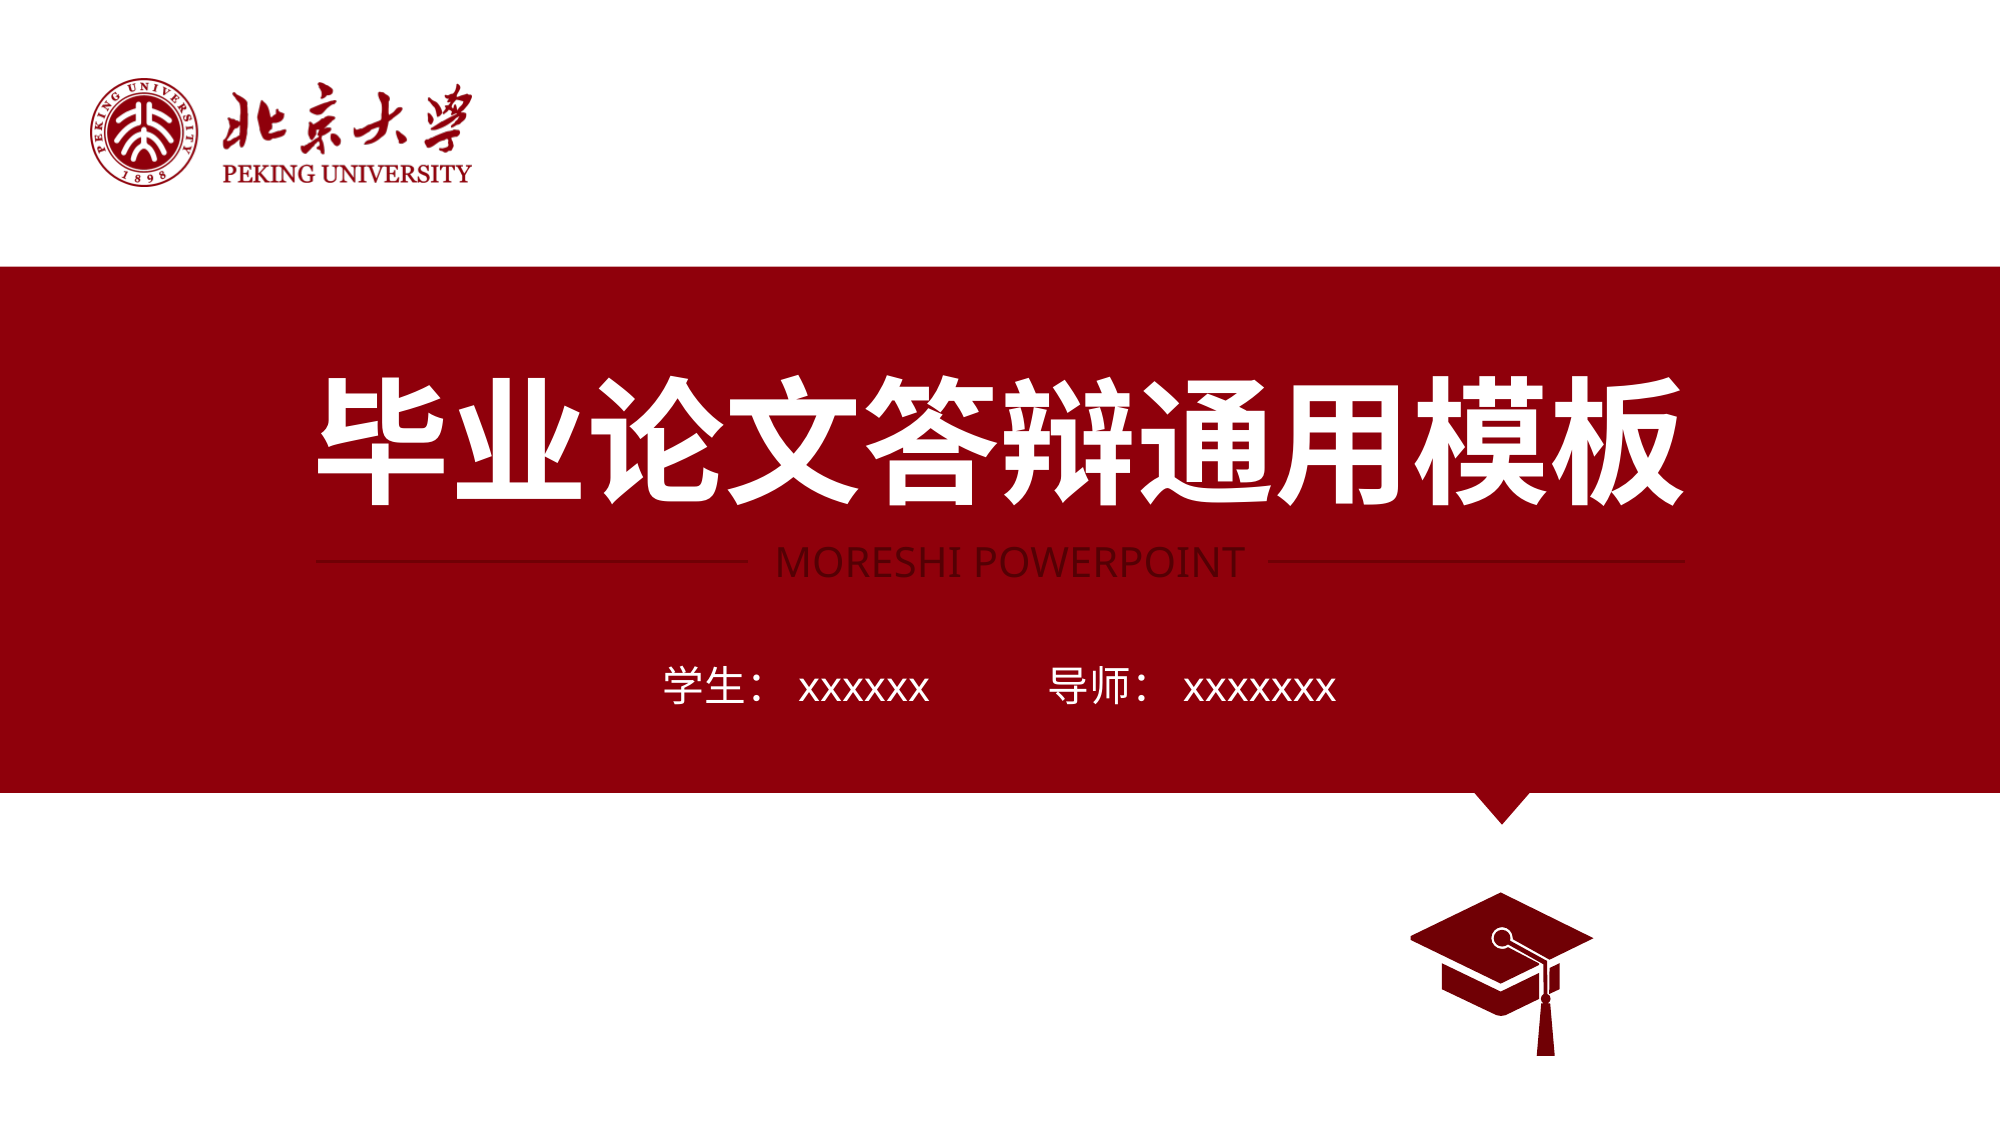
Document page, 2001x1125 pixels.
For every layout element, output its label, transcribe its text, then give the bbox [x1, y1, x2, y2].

text_box [1470, 789, 1534, 827]
text_box 学生：xxxxxx 导师：xxxxxxx [392, 642, 1608, 718]
text_box MORESHI POWERPOINT [705, 528, 1315, 594]
text_box [0, 266, 2000, 794]
picture [90, 78, 472, 187]
text_box 毕业论文答辩通用模板 [257, 348, 1743, 528]
text_box [1410, 892, 1594, 1056]
